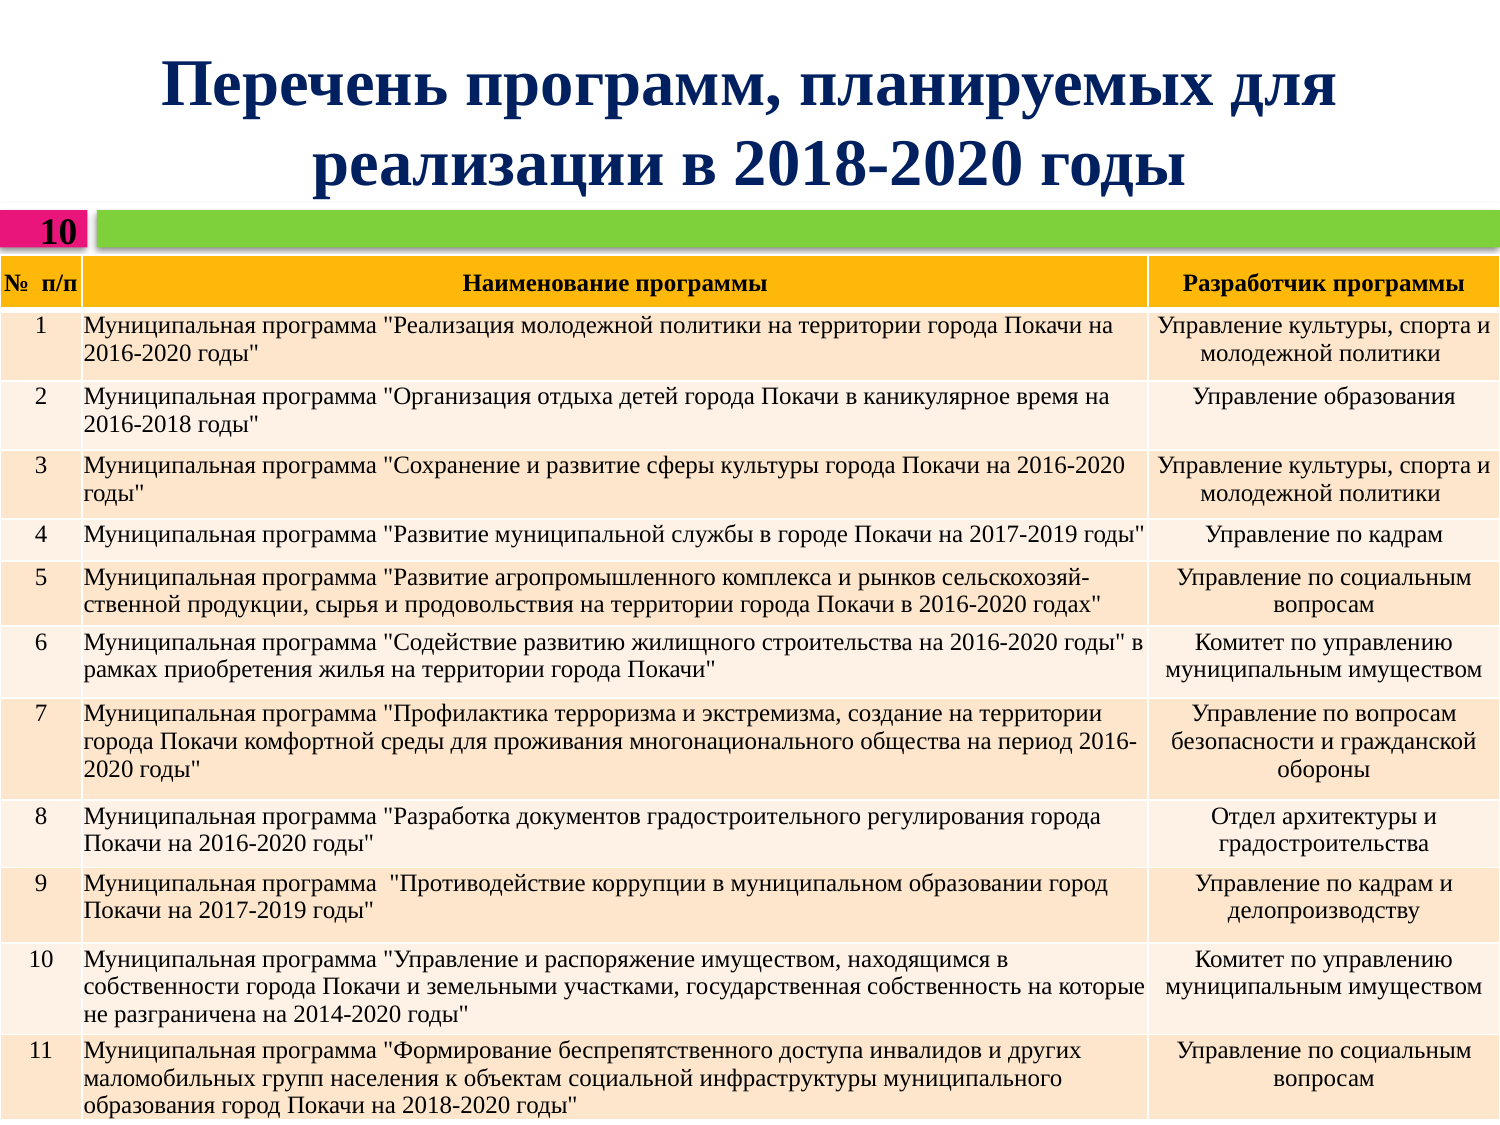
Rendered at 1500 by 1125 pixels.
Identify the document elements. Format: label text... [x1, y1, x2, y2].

table_cell 2 [1, 382, 81, 449]
table_cell Отдел архитектуры и градостроительства [1149, 801, 1499, 867]
table_cell Комитет по управлению муниципальным имуществом [1149, 944, 1499, 1034]
table_cell Муниципальная программа "Организация отдыха детей города Покачи в каникулярное время на 2016-2018 годы" [83, 382, 1147, 449]
table_cell Муниципальная программа "Содействие развитию жилищного строительства на 2016-2020 годы" в рамках приобретения жилья на территории города Покачи" [83, 627, 1147, 697]
table_cell 8 [1, 801, 81, 867]
table_cell Муниципальная программа "Развитие муниципальной службы в городе Покачи на 2017-2019 годы" [83, 520, 1147, 560]
table_cell Управление по кадрам [1149, 520, 1499, 560]
table_cell 11 [1, 1035, 81, 1119]
table_cell 10 [1, 944, 81, 1034]
table_cell 4 [1, 520, 81, 560]
table_cell 7 [1, 699, 81, 799]
table_cell 1 [1, 313, 81, 380]
title Перечень программ, планируемых для реализации в 2018-2020 годы [0, 37, 1500, 200]
table_cell 6 [1, 627, 81, 697]
table_cell Управление культуры, спорта и молодежной политики [1149, 451, 1499, 518]
table_cell 5 [1, 562, 81, 625]
table_cell Управление по кадрам и делопроизводству [1149, 868, 1499, 942]
table_cell 3 [1, 451, 81, 518]
table_cell Муниципальная программа "Развитие агропромышленного комплекса и рынков сельскохозяй-ственной продукции, сырья и продовольствия на территории города Покачи в 2016-2020 годах" [83, 562, 1147, 625]
table_cell Управление образования [1149, 382, 1499, 449]
table_cell Управление по социальным вопросам [1149, 562, 1499, 625]
table_cell Муниципальная программа "Реализация молодежной политики на территории города Покачи на 2016-2020 годы" [83, 313, 1147, 380]
table_cell Управление по социальным вопросам [1149, 1035, 1499, 1119]
table_cell Управление по вопросам безопасности и гражданской обороны [1149, 699, 1499, 799]
table_header № п/п [1, 256, 81, 307]
table_cell Муниципальная программа "Разработка документов градостроительного регулирования города Покачи на 2016-2020 годы" [83, 801, 1147, 867]
table_cell Муниципальная программа "Профилактика терроризма и экстремизма, создание на территории города Покачи комфортной среды для проживания многонационального общества на период 2016-2020 годы" [83, 699, 1147, 799]
table_cell Муниципальная программа "Противодействие коррупции в муниципальном образовании город Покачи на 2017-2019 годы" [83, 868, 1147, 942]
table_cell Комитет по управлению муниципальным имуществом [1149, 627, 1499, 697]
text_box 10 [25, 199, 93, 260]
table_cell Муниципальная программа "Формирование беспрепятственного доступа инвалидов и других маломобильных групп населения к объектам социальной инфраструктуры муниципального образования город Покачи на 2018-2020 годы" [83, 1035, 1147, 1119]
table_cell Муниципальная программа "Управление и распоряжение имуществом, находящимся в собственности города Покачи и земельными участками, государственная собственность на которые не разграничена на 2014-2020 годы" [83, 944, 1147, 1034]
table_header Наименование программы [83, 256, 1147, 307]
table_cell Муниципальная программа "Сохранение и развитие сферы культуры города Покачи на 2016-2020 годы" [83, 451, 1147, 518]
table_cell Управление культуры, спорта и молодежной политики [1149, 313, 1499, 380]
table_header Разработчик программы [1149, 256, 1499, 307]
table_cell 9 [1, 868, 81, 942]
